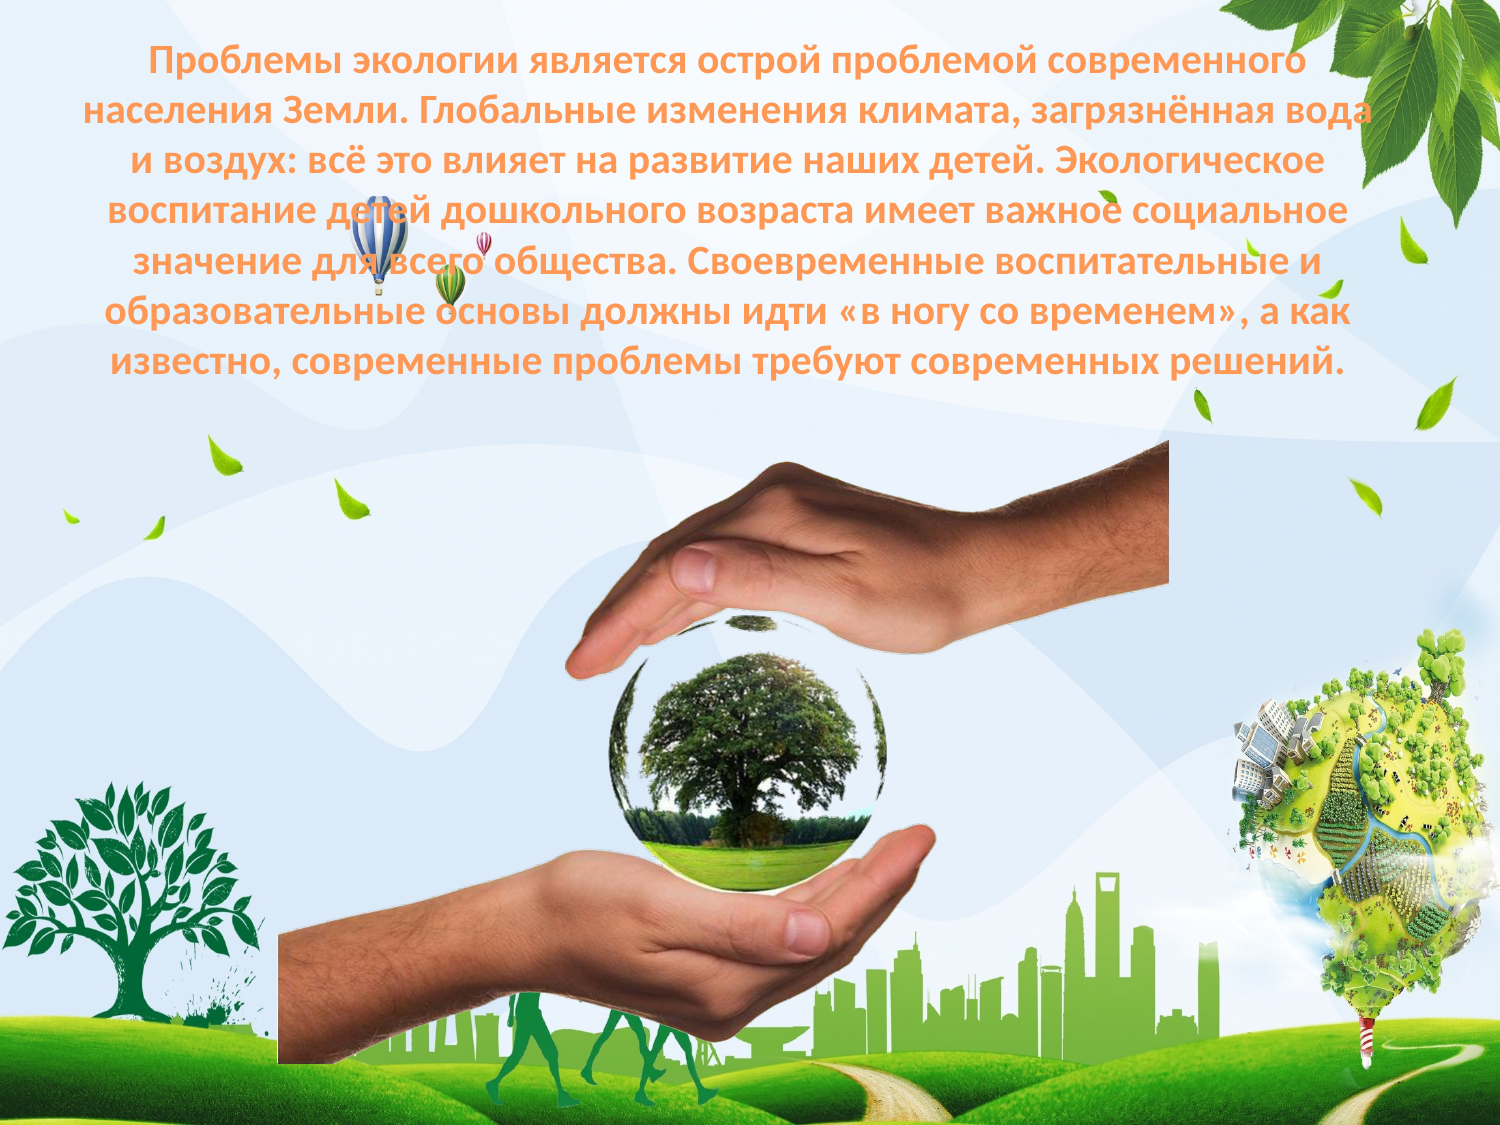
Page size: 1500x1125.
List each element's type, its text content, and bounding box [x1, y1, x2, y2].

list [277, 432, 1170, 1065]
picture [0, 0, 1500, 1125]
title Проблемы экологии является острой проблемой современного населения Земли. Глобальные изменения климата, загрязнённая вода и воздух: всё это влияет на развитие наших детей. Экологическое воспитание детей дошкольного возраста имеет важное социальное значение для всего общества. Своевременные воспитательные и образовательные основы должны идти «в ногу со временем», а как известно, современные проблемы требуют современных решений. [53, 113, 1404, 302]
